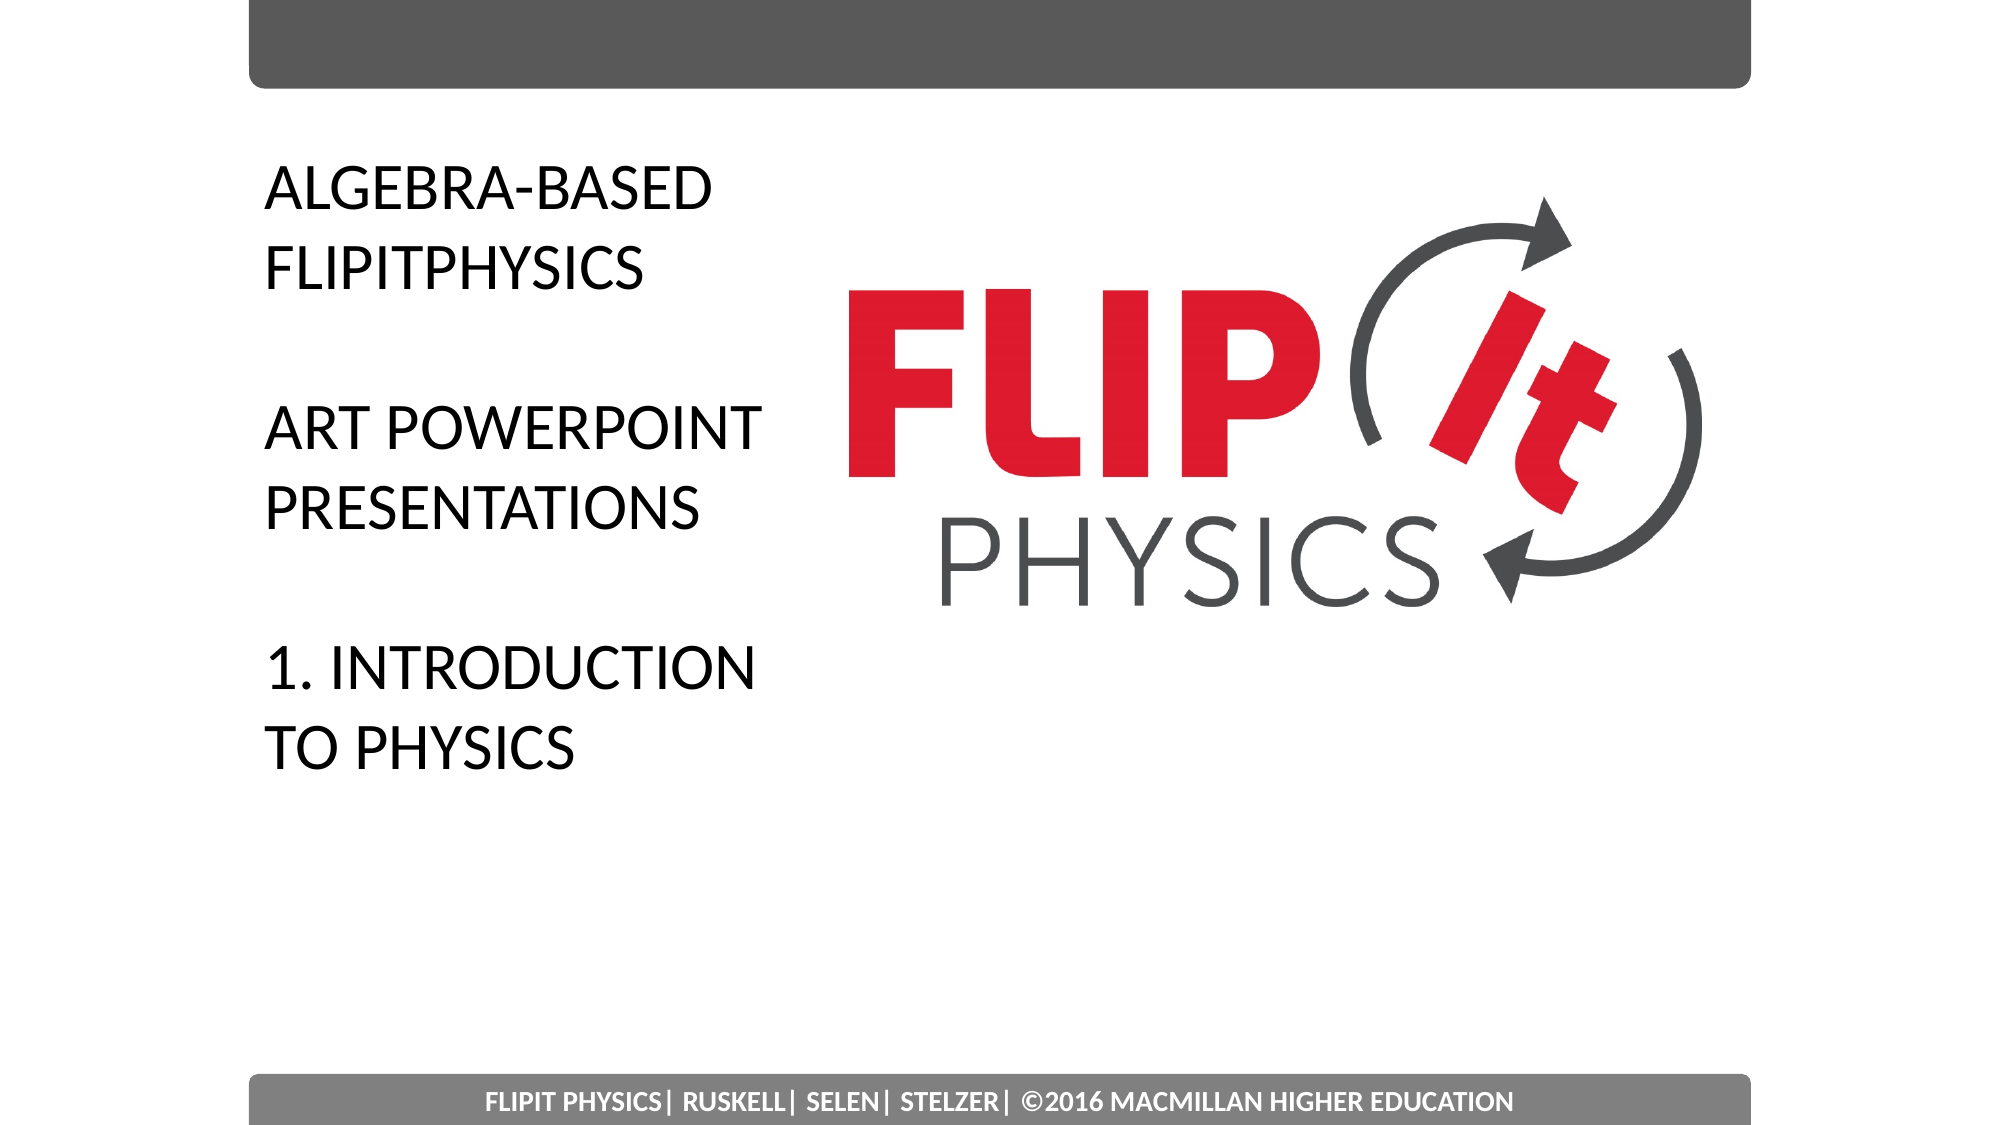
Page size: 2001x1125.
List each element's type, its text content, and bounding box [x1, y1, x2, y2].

text_box ALGEBRA-BASED FLIPITPHYSICS ART POWERPOINT PRESENTATIONS 1. INTRODUCTION TO PHYSICS [249, 135, 850, 790]
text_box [249, 1074, 1750, 1125]
text_box [248, 0, 1752, 89]
picture [849, 196, 1702, 607]
